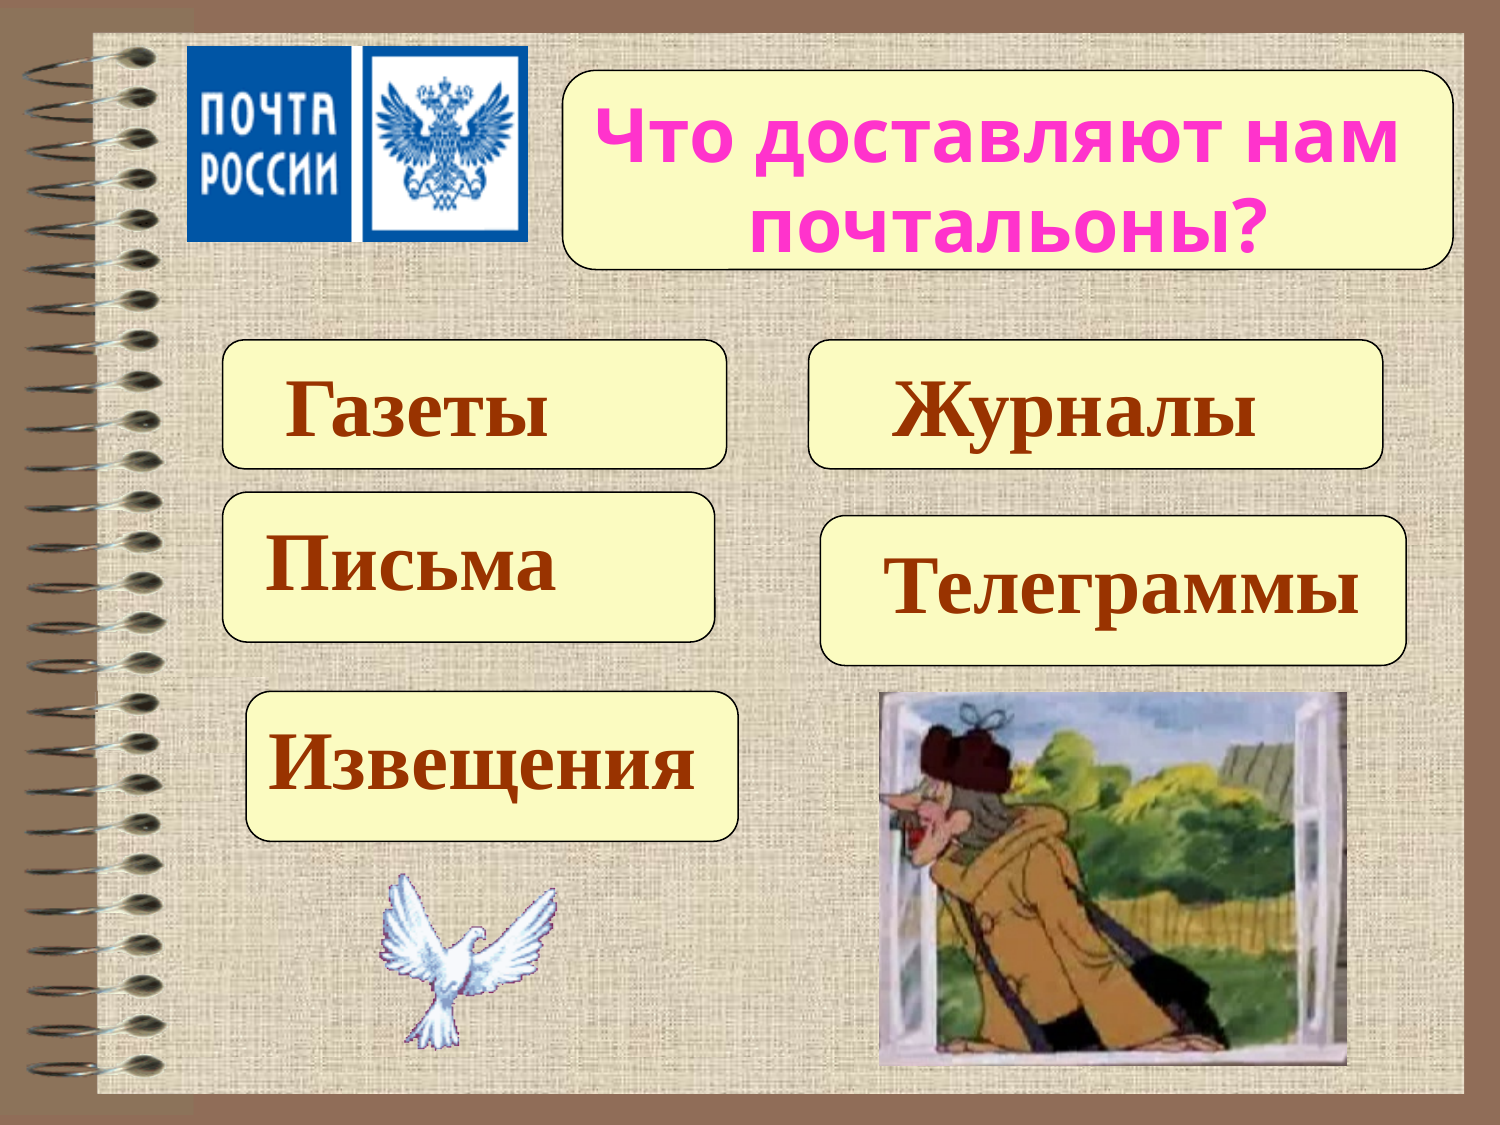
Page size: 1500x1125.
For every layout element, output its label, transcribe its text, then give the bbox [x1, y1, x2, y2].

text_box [878, 691, 1348, 1067]
text_box Что доставляют нам почтальоны? [562, 70, 1454, 270]
text_box Письма [222, 492, 715, 643]
text_box Телеграммы [820, 515, 1407, 666]
text_box Извещения [246, 691, 739, 842]
text_box Газеты [222, 339, 727, 469]
text_box Журналы [808, 339, 1383, 469]
picture [0, 8, 1465, 1115]
